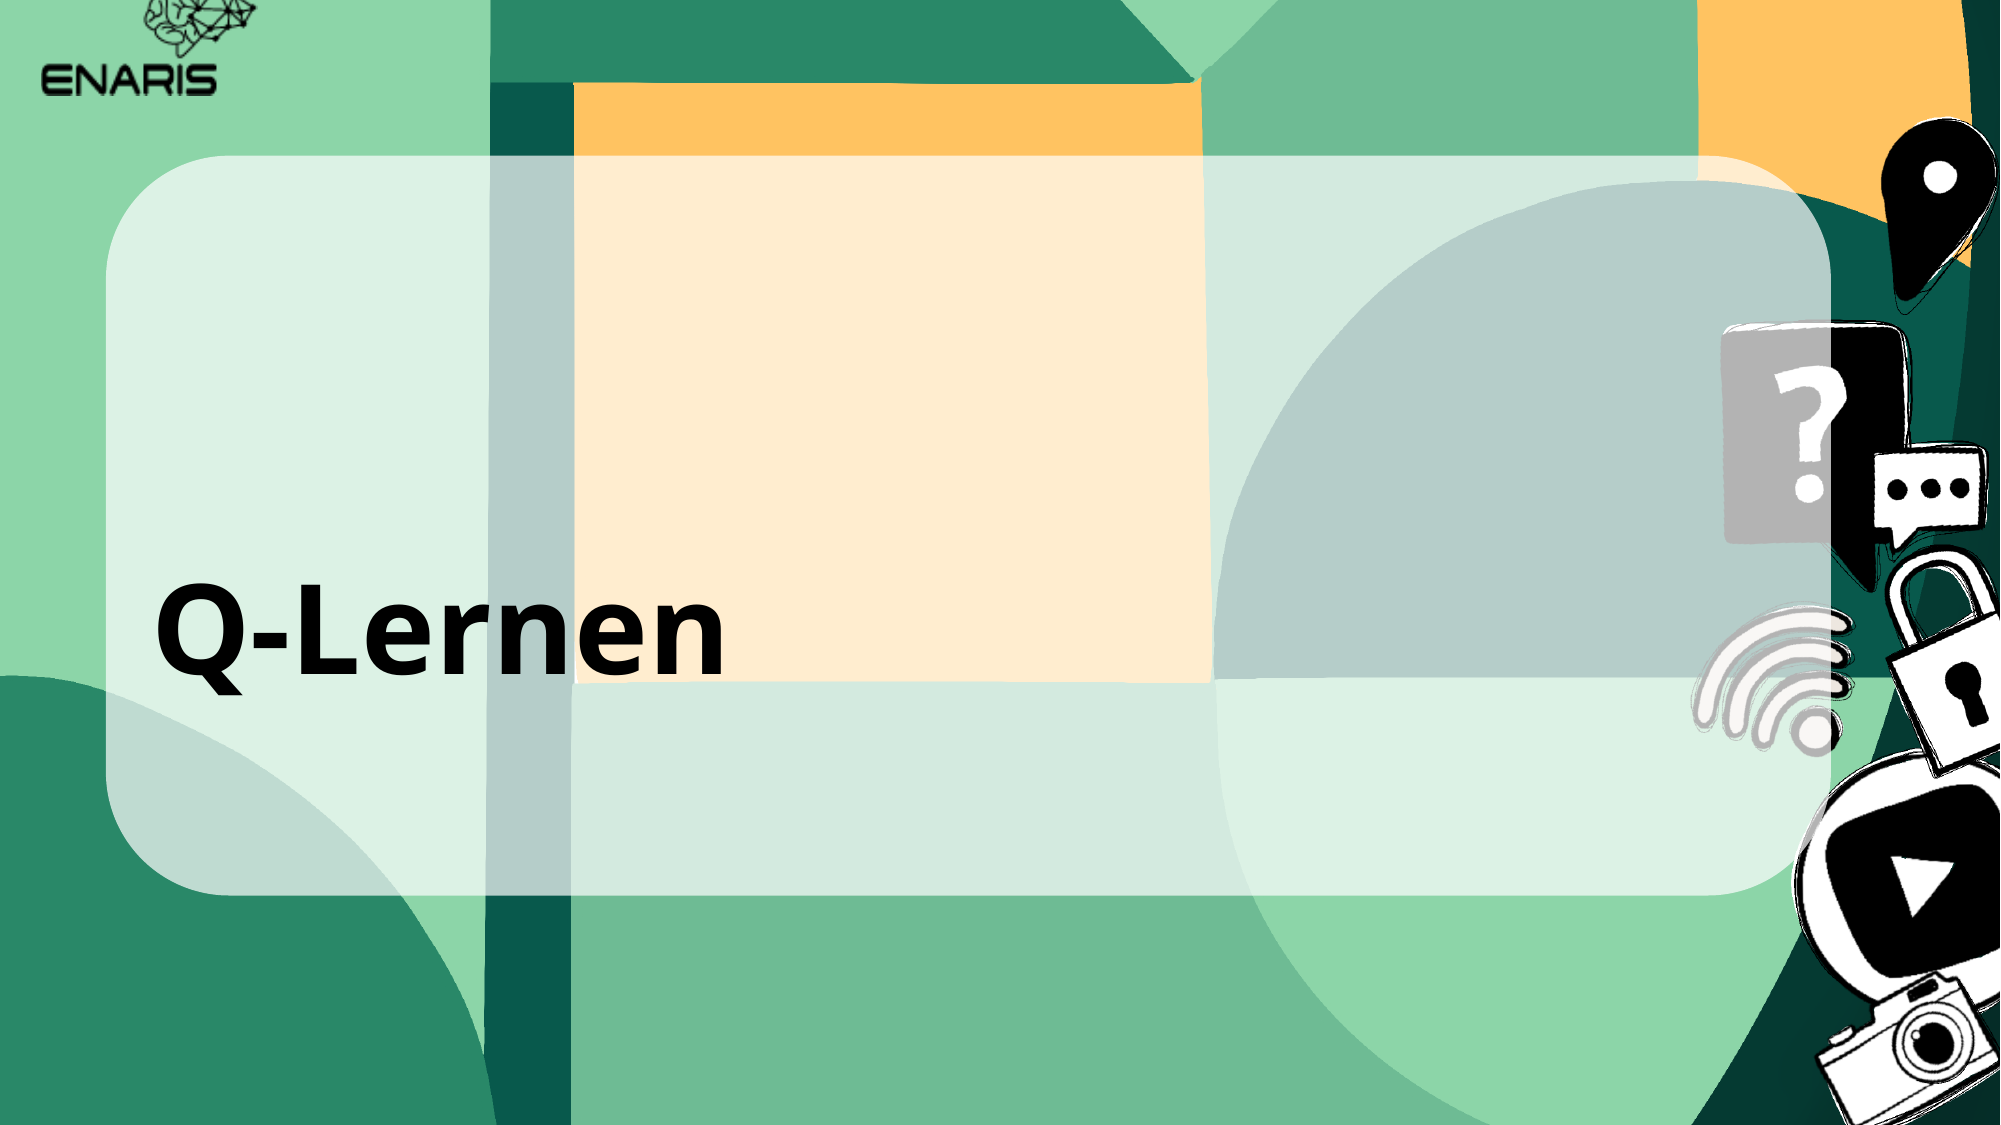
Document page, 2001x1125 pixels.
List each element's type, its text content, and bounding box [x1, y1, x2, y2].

picture [0, 0, 2000, 1125]
title Q-Lernen [136, 126, 1719, 709]
